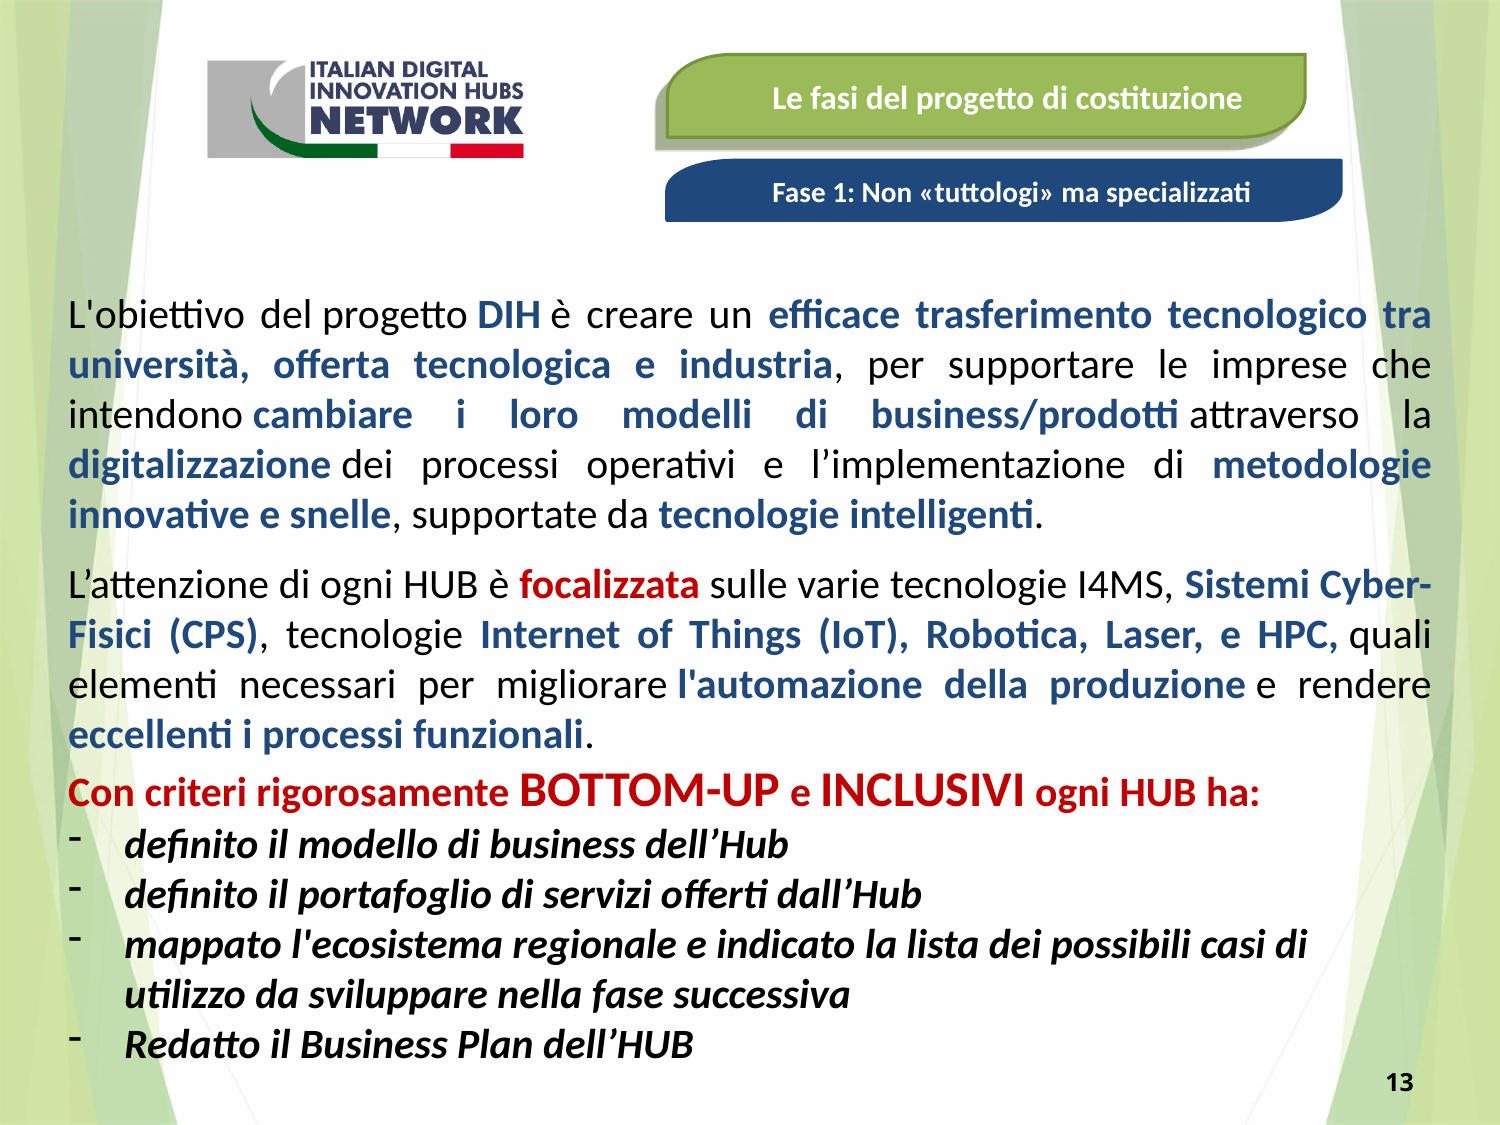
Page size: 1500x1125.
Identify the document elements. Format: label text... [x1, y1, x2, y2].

slide_number 13 [1340, 1058, 1459, 1106]
text_box L'obiettivo del progetto DIH è creare un efficace trasferimento tecnologico tra università, offerta tecnologica e industria, per supportare le imprese che intendono cambiare i loro modelli di business/prodotti attraverso la digitalizzazione dei processi operativi e l’implementazione di metodologie innovative e snelle, supportate da tecnologie intelligenti. L’attenzione di ogni HUB è focalizzata sulle varie tecnologie I4MS, Sistemi Cyber-Fisici (CPS), tecnologie Internet of Things (IoT), Robotica, Laser, e HPC, quali elementi necessari per migliorare l'automazione della produzione e rendere eccellenti i processi funzionali. Con criteri rigorosamente BOTTOM-UP e INCLUSIVI ogni HUB ha: definito il modello di business dell’Hub definito il portafoglio di servizi offerti dall’Hub mappato l'ecosistema regionale e indicato la lista dei possibili casi di utilizzo da sviluppare nella fase successiva Redatto il Business Plan dell’HUB [53, 278, 1447, 1075]
text_box Fase 1: Non «tuttologi» ma specializzati [665, 158, 1343, 222]
picture [0, 0, 1500, 1125]
text_box Le fasi del progetto di costituzione [667, 54, 1306, 138]
